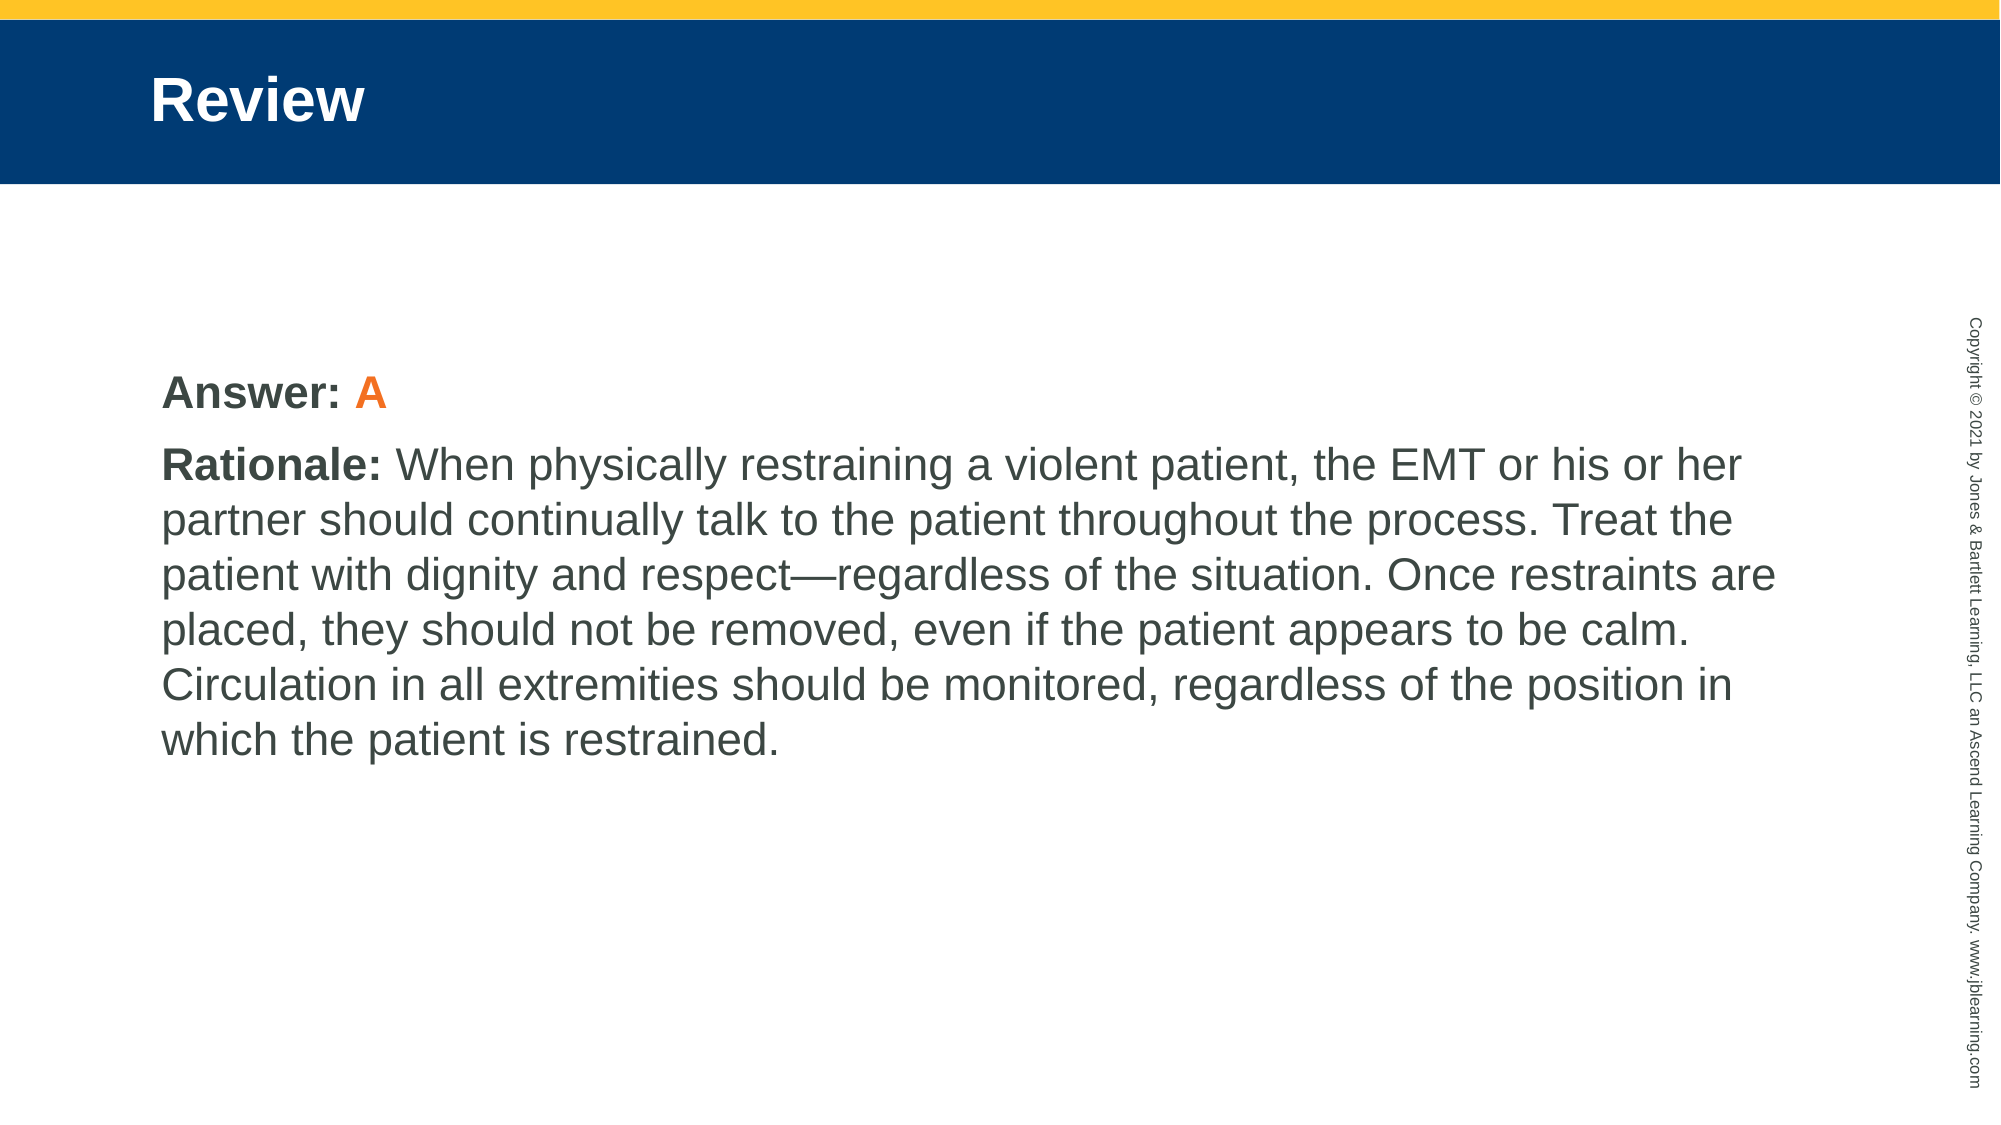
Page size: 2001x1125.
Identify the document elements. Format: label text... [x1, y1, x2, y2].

title Review [0, 19, 2000, 185]
list Answer: A Rationale: When physically restraining a violent patient, the EMT or his or her partner should continually talk to the patient throughout the process. Treat the patient with dignity and respect—regardless of the situation. Once restraints are placed, they should not be removed, even if the patient appears to be calm. Circulation in all extremities should be monitored, regardless of the position in which the patient is restrained. [146, 361, 1859, 1016]
